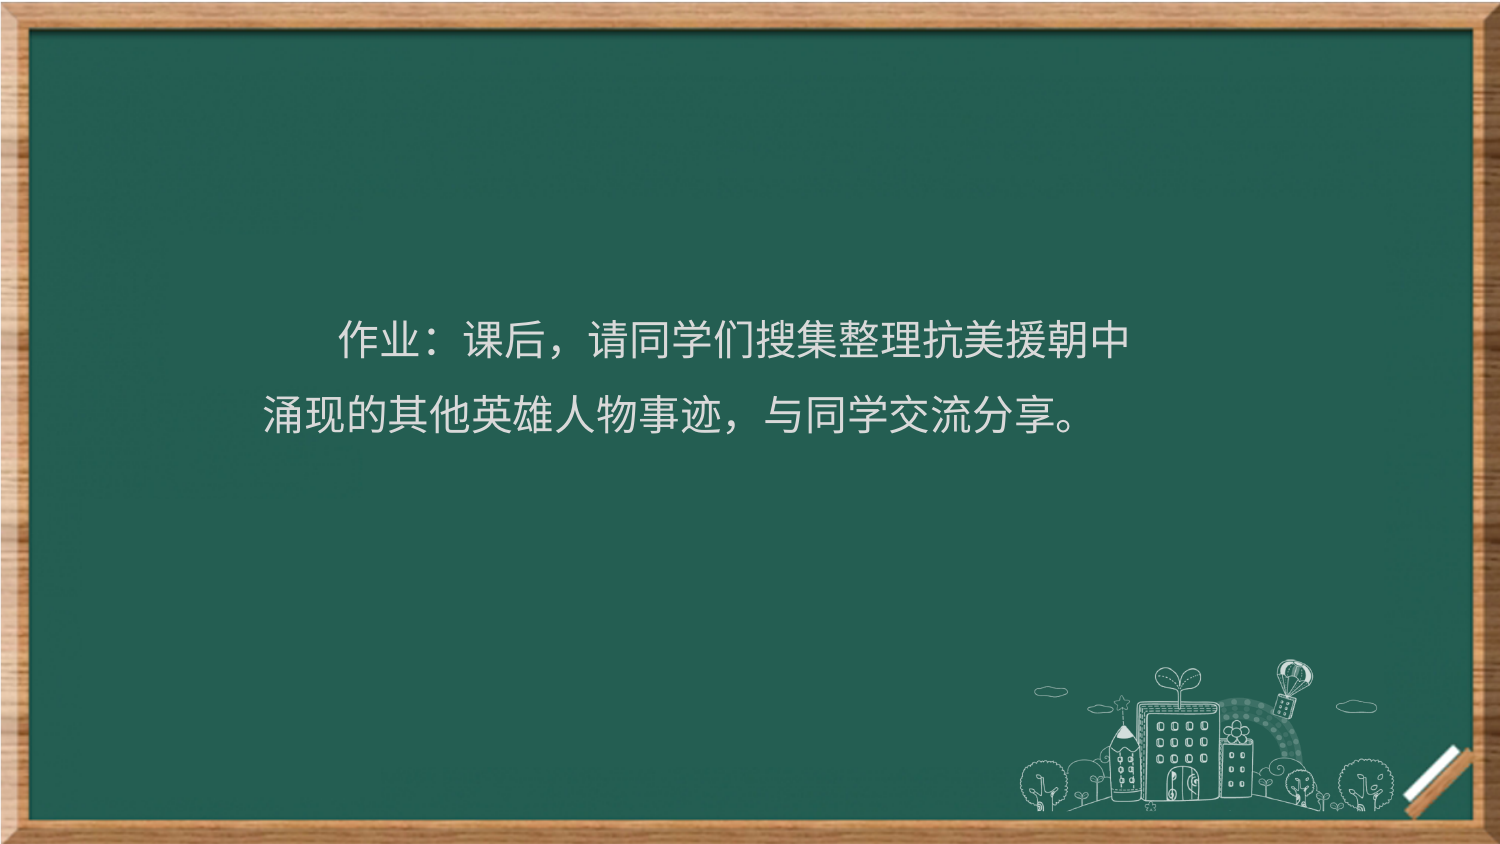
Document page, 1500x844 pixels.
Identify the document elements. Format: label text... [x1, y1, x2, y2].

picture [0, 0, 1500, 844]
text_box 作业：课后，请同学们搜集整理抗美援朝中涌现的其他英雄人物事迹，与同学交流分享。 [247, 281, 1181, 446]
